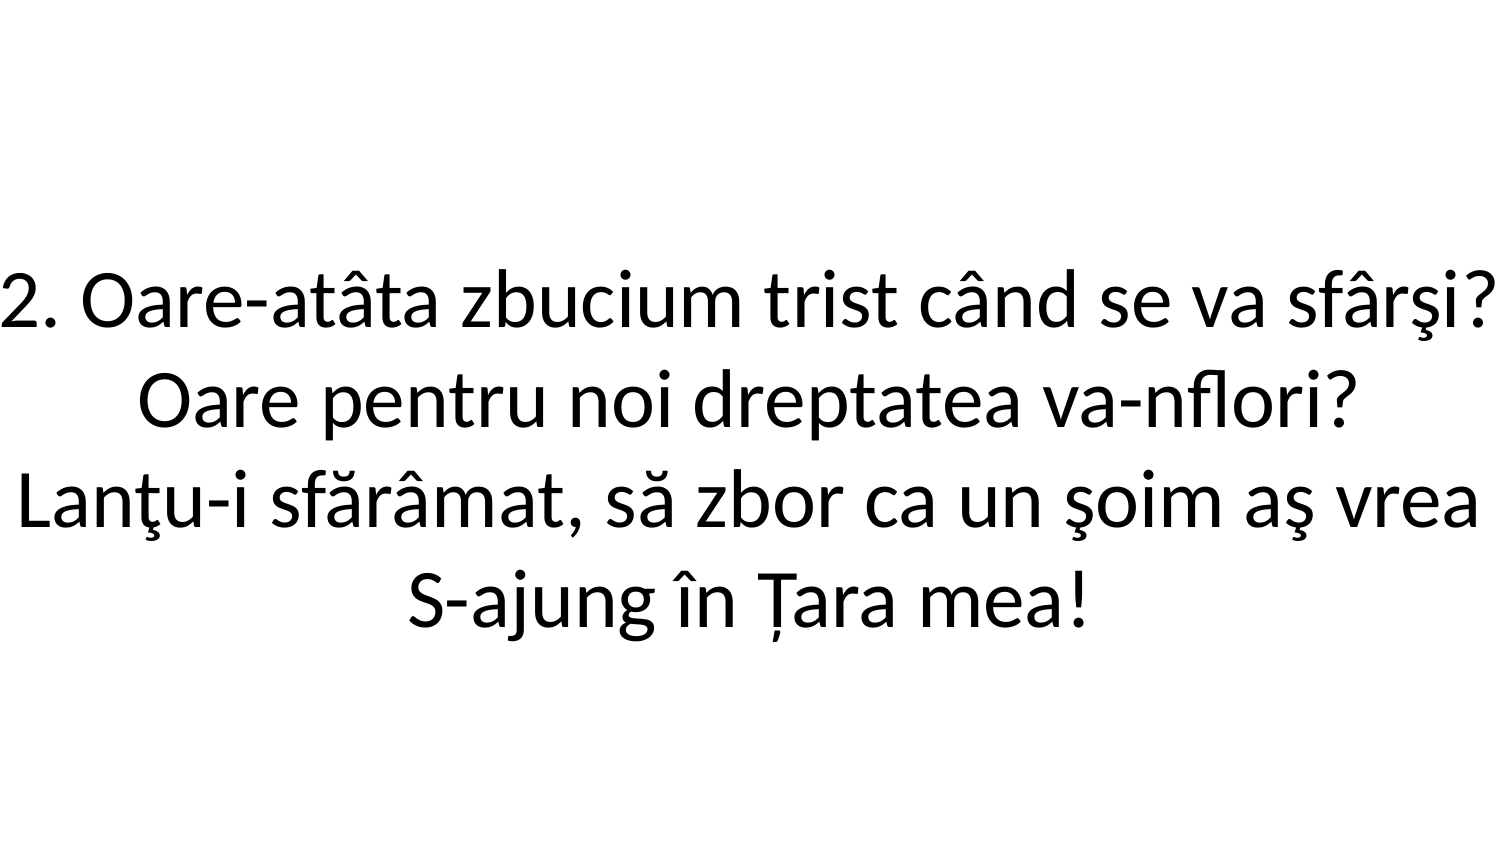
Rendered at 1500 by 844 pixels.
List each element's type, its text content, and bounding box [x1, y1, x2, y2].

text_box 2. Oare-atâta zbucium trist când se va sfârşi? Oare pentru noi dreptatea va-nflori? Lanţu-i sfărâmat, să zbor ca un şoim aş vrea S-ajung în Țara mea! [0, 192, 1500, 652]
